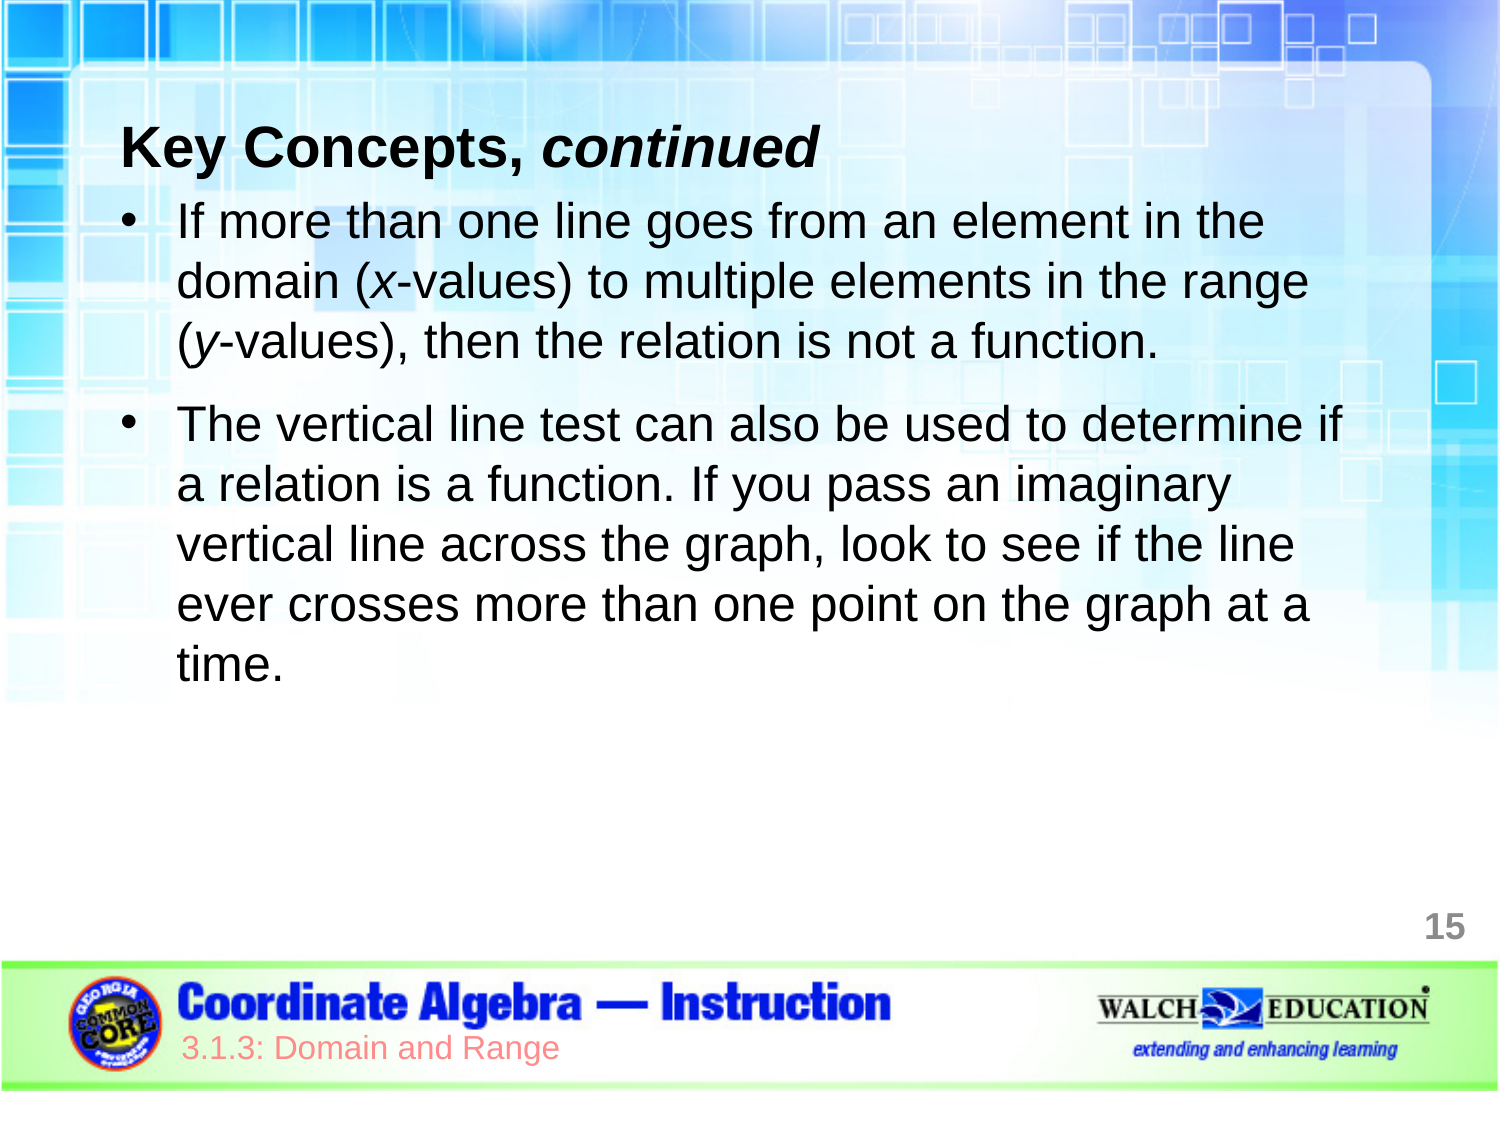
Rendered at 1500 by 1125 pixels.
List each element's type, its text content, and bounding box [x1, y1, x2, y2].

subtitle Key Concepts, continued If more than one line goes from an element in the domain (x-values) to multiple elements in the range (y-values), then the relation is not a function. The vertical line test can also be used to determine if a relation is a function. If you pass an imaginary vertical line across the graph, look to see if the line ever crosses more than one point on the graph at a time. [105, 101, 1394, 922]
picture [1, 0, 1500, 1091]
slide_number 15 [1361, 901, 1481, 949]
footer 3.1.3: Domain and Range [166, 1024, 1080, 1069]
